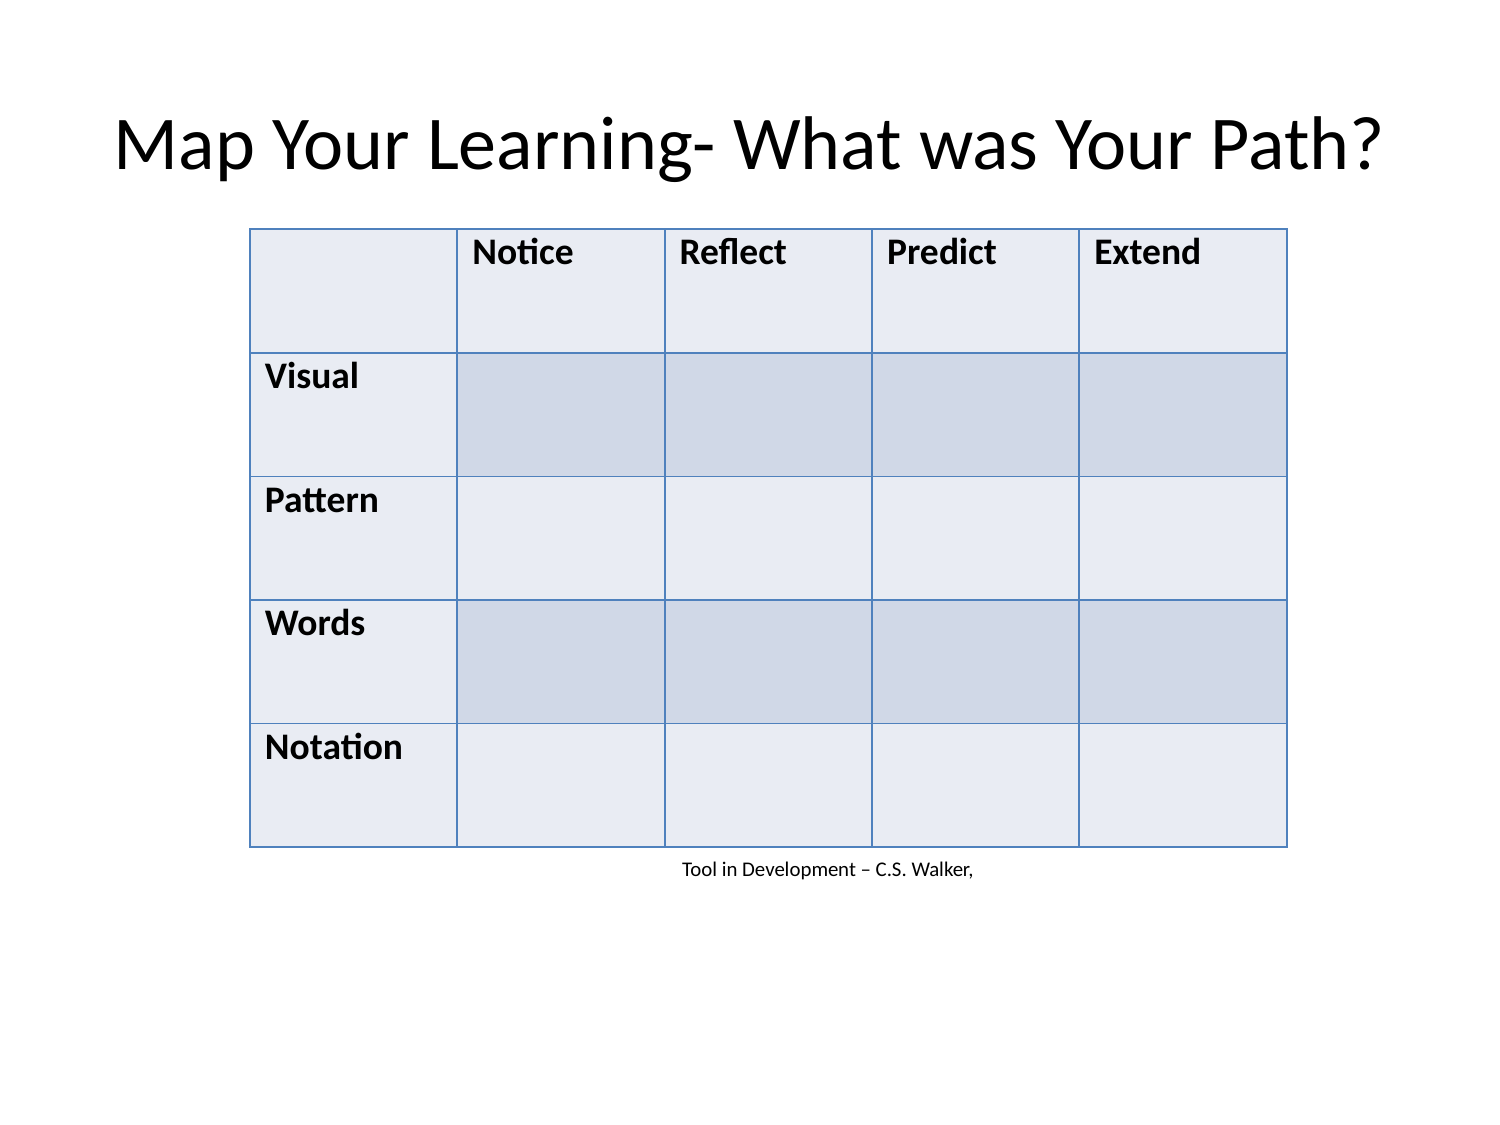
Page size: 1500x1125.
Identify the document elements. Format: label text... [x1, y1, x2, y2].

list [75, 0, 1425, 1005]
table_cell [666, 601, 871, 723]
table_cell [458, 724, 664, 846]
table_cell [666, 477, 871, 599]
table_header Notice [458, 230, 664, 352]
table_cell [873, 477, 1078, 599]
table_cell [1080, 724, 1286, 846]
table_cell Visual [251, 354, 456, 476]
table_cell [458, 354, 664, 476]
table_cell [873, 354, 1078, 476]
table_cell [1080, 477, 1286, 599]
table_cell [458, 477, 664, 599]
table_cell [666, 354, 871, 476]
table_cell Notation [251, 724, 456, 846]
table_cell [873, 724, 1078, 846]
table_header Predict [873, 230, 1078, 352]
table_cell Pattern [251, 477, 456, 599]
table_cell Words [251, 601, 456, 723]
table_cell [1080, 601, 1286, 723]
table_header [251, 230, 456, 352]
table_header Extend [1080, 230, 1286, 352]
table_cell [873, 601, 1078, 723]
table_header Reflect [666, 230, 871, 352]
table_cell [666, 724, 871, 846]
table_cell [1080, 354, 1286, 476]
table_cell [458, 601, 664, 723]
text_box Tool in Development – C.S. Walker, [667, 848, 1343, 889]
